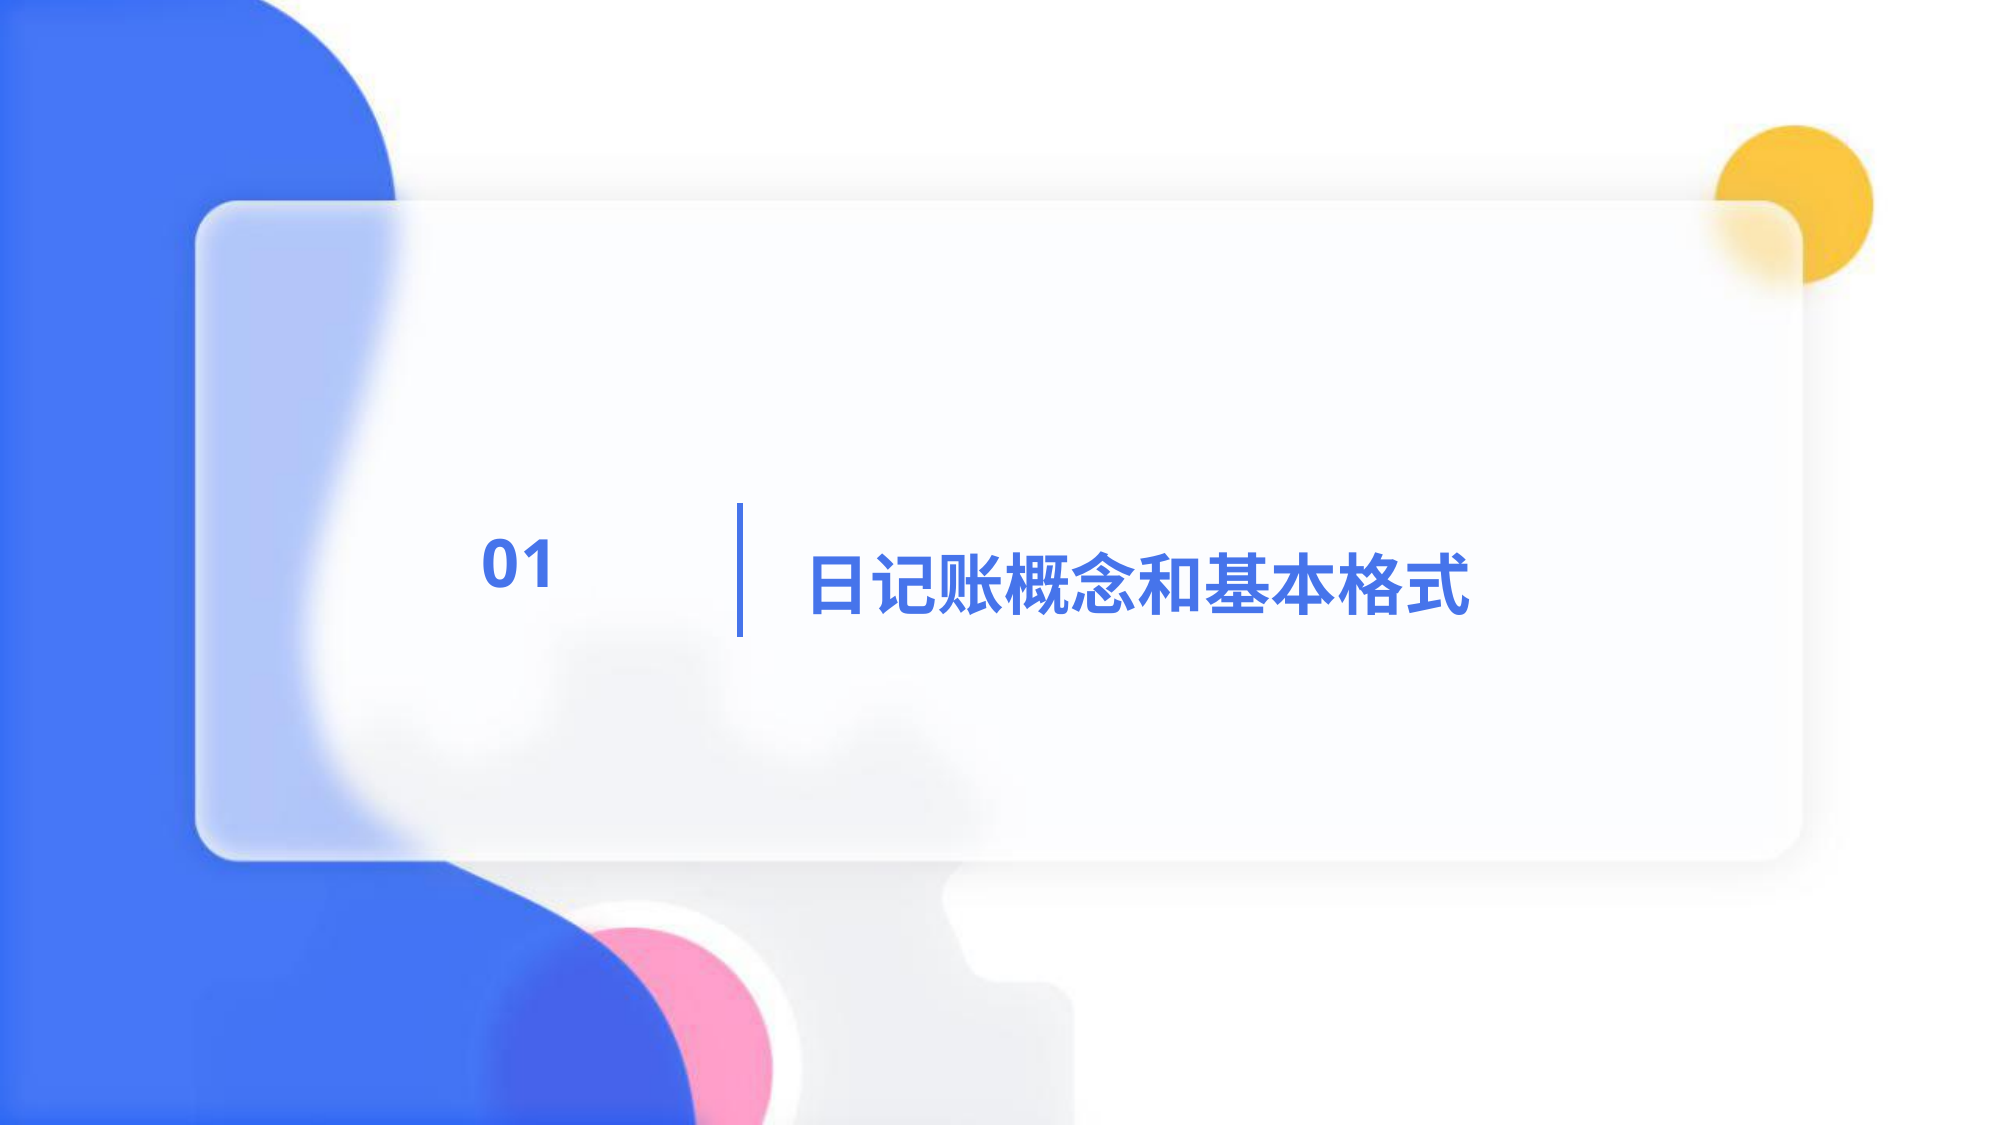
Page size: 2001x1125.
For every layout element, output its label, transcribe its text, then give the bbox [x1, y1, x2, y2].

text_box 01 [326, 377, 714, 744]
picture [0, 0, 2000, 1125]
title 日记账概念和基本格式 [787, 491, 1760, 629]
